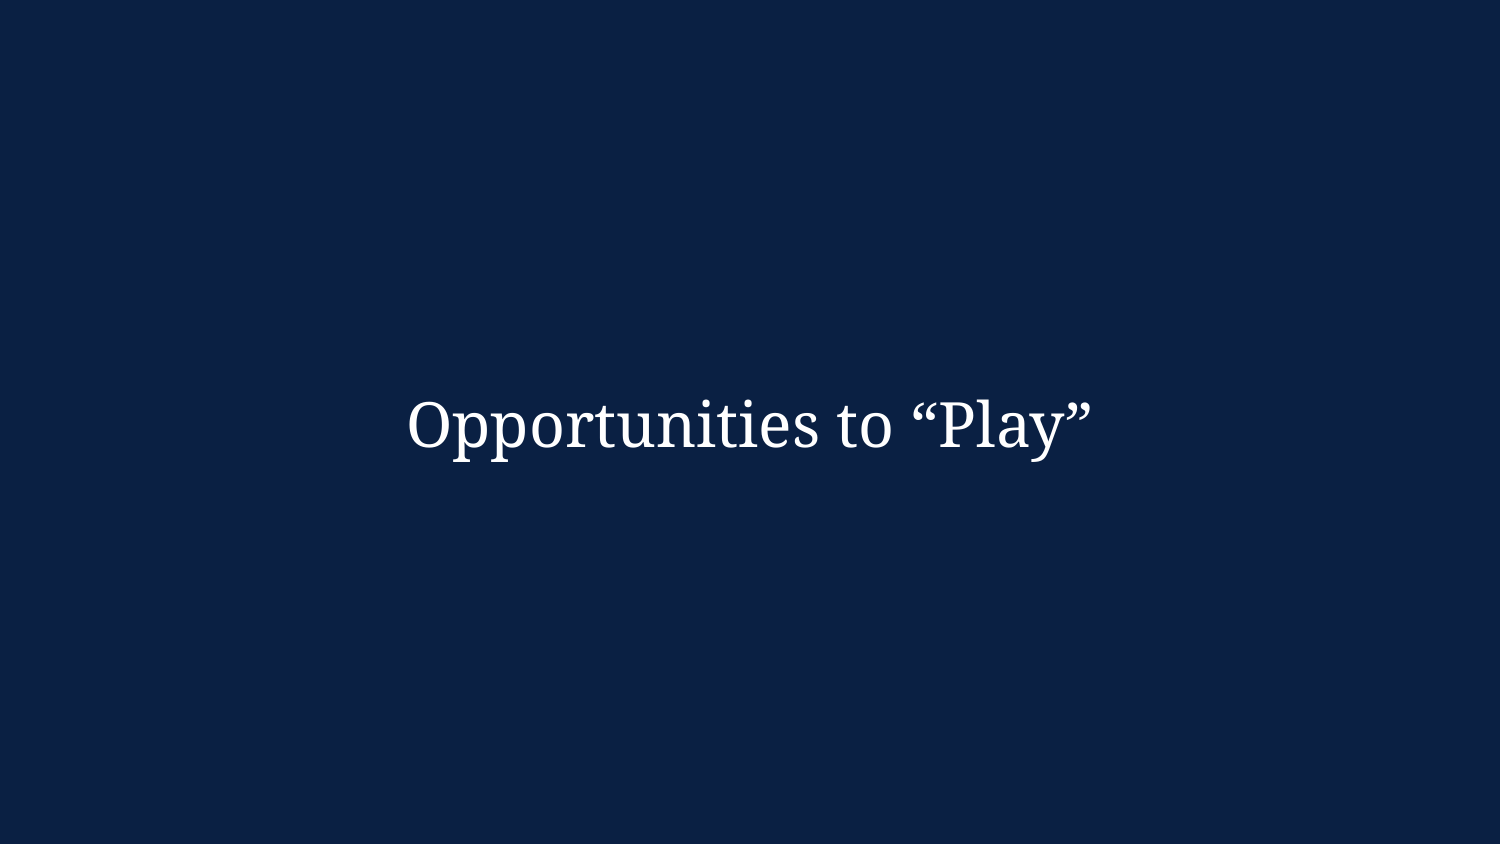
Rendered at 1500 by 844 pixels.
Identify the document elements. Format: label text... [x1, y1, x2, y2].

list Opportunities to “Play” [187, 362, 1313, 844]
